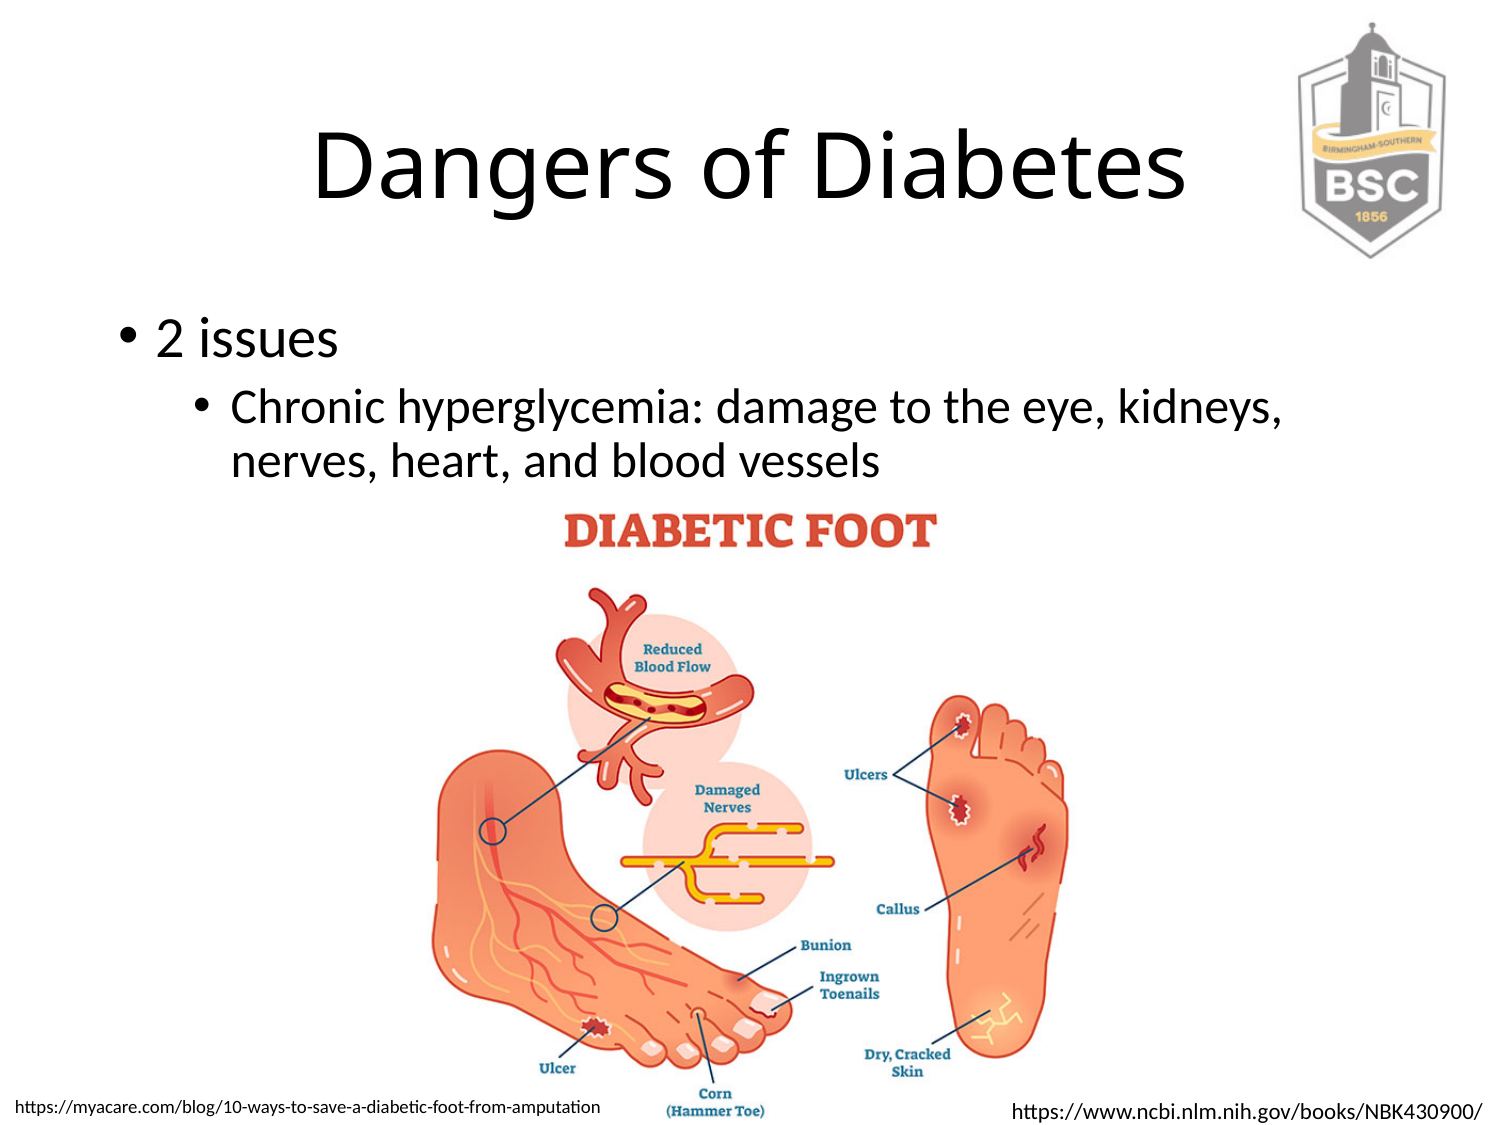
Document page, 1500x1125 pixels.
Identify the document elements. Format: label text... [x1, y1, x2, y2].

text_box https://www.ncbi.nlm.nih.gov/books/NBK430900/ [1141, 1088, 1500, 1125]
text_box https://myacare.com/blog/10-ways-to-save-a-diabetic-foot-from-amputation [0, 1087, 359, 1125]
picture [1283, 14, 1461, 269]
list 2 issues Chronic hyperglycemia: damage to the eye, kidneys, nerves, heart, and blood vessels [103, 299, 1397, 1014]
title Dangers of Diabetes [103, 59, 1397, 278]
picture [359, 504, 1141, 1125]
